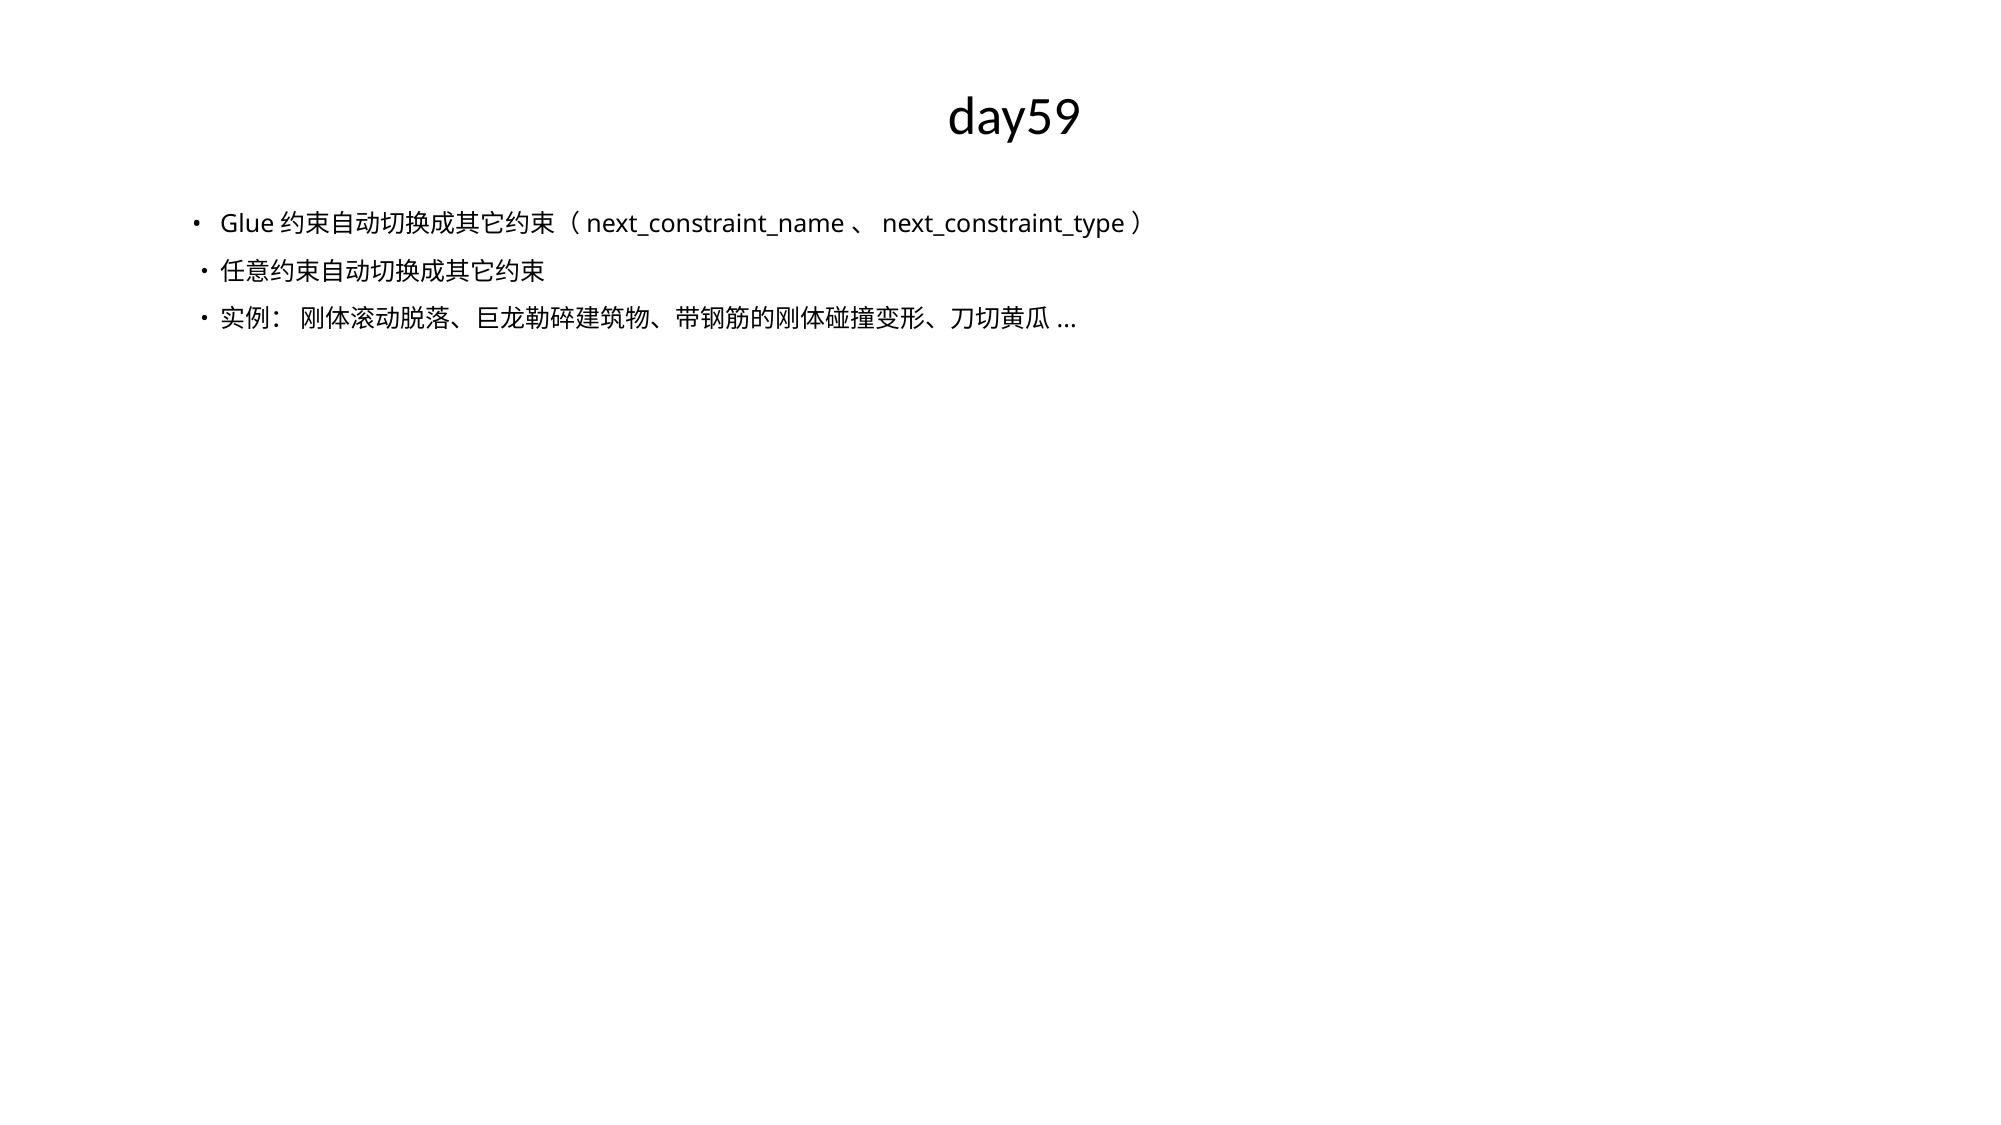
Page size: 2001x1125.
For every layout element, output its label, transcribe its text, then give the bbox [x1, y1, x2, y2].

title day59 [543, 41, 1486, 154]
subtitle • Glue约束自动切换成其它约束（next_constraint_name、next_constraint_type） • 任意约束自动切换成其它约束 • 实例： 刚体滚动脱落、巨龙勒碎建筑物、带钢筋的刚体碰撞变形、刀切黄瓜... [176, 203, 1815, 903]
